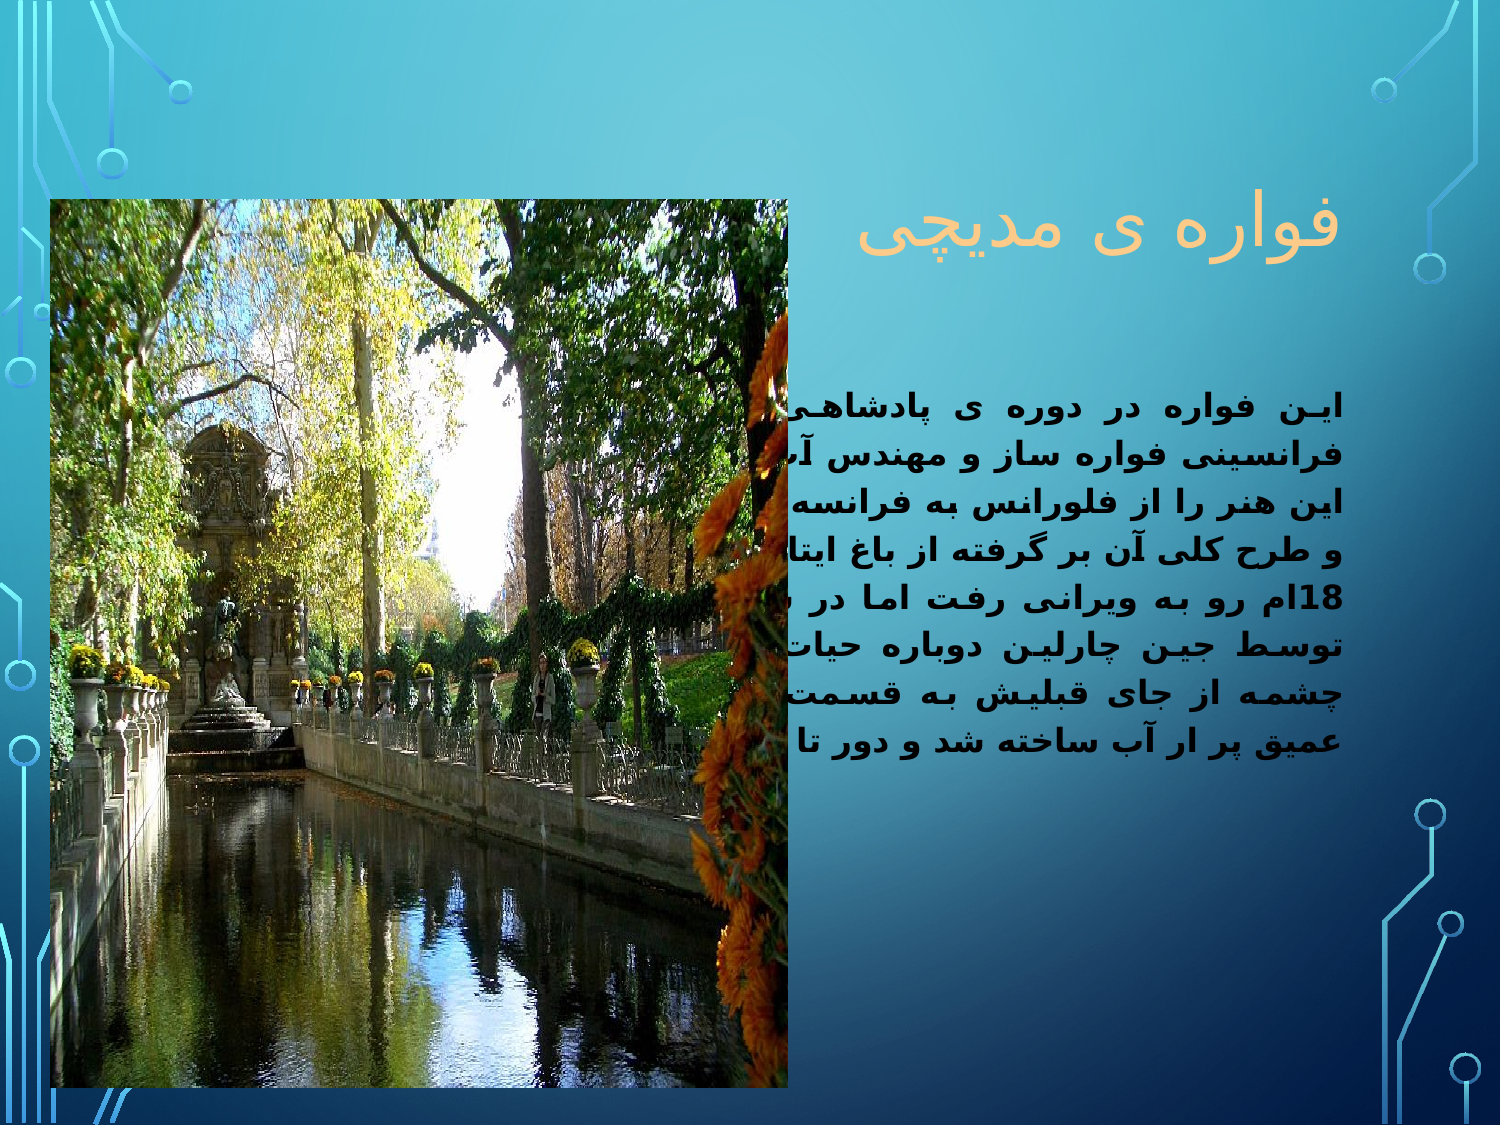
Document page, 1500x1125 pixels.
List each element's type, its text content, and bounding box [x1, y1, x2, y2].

picture [49, 199, 788, 1088]
list این فواره در دوره ی پادشاهی هنری چهارم به وسیله ی توماس فرانسینی فواره ساز و مهندس آب ساخته شد.فرانسینی کسی است که این هنر را از فلورانس به فرانسه آورد.این فواره شکل یک غار می باشد و طرح کلی آن بر گرفته از باغ ایتالیایی رنیسنس است.این فواره در قرن 18ام رو به ویرانی رفت اما در سال 1811 در دوره ی ناپلئون بناپارت توسط جین چارلین دوباره حیات خود را بازیافت.در سال1864-1866 چشمه از جای قبلیش به قسمت شرقی باغ تغییر مکان داد.یک حوض عمیق پر ار آب ساخته شد و دور تا دور ان درخت کاری شد. [788, 369, 1360, 950]
title فواره ی مدیچی [140, 101, 1360, 344]
